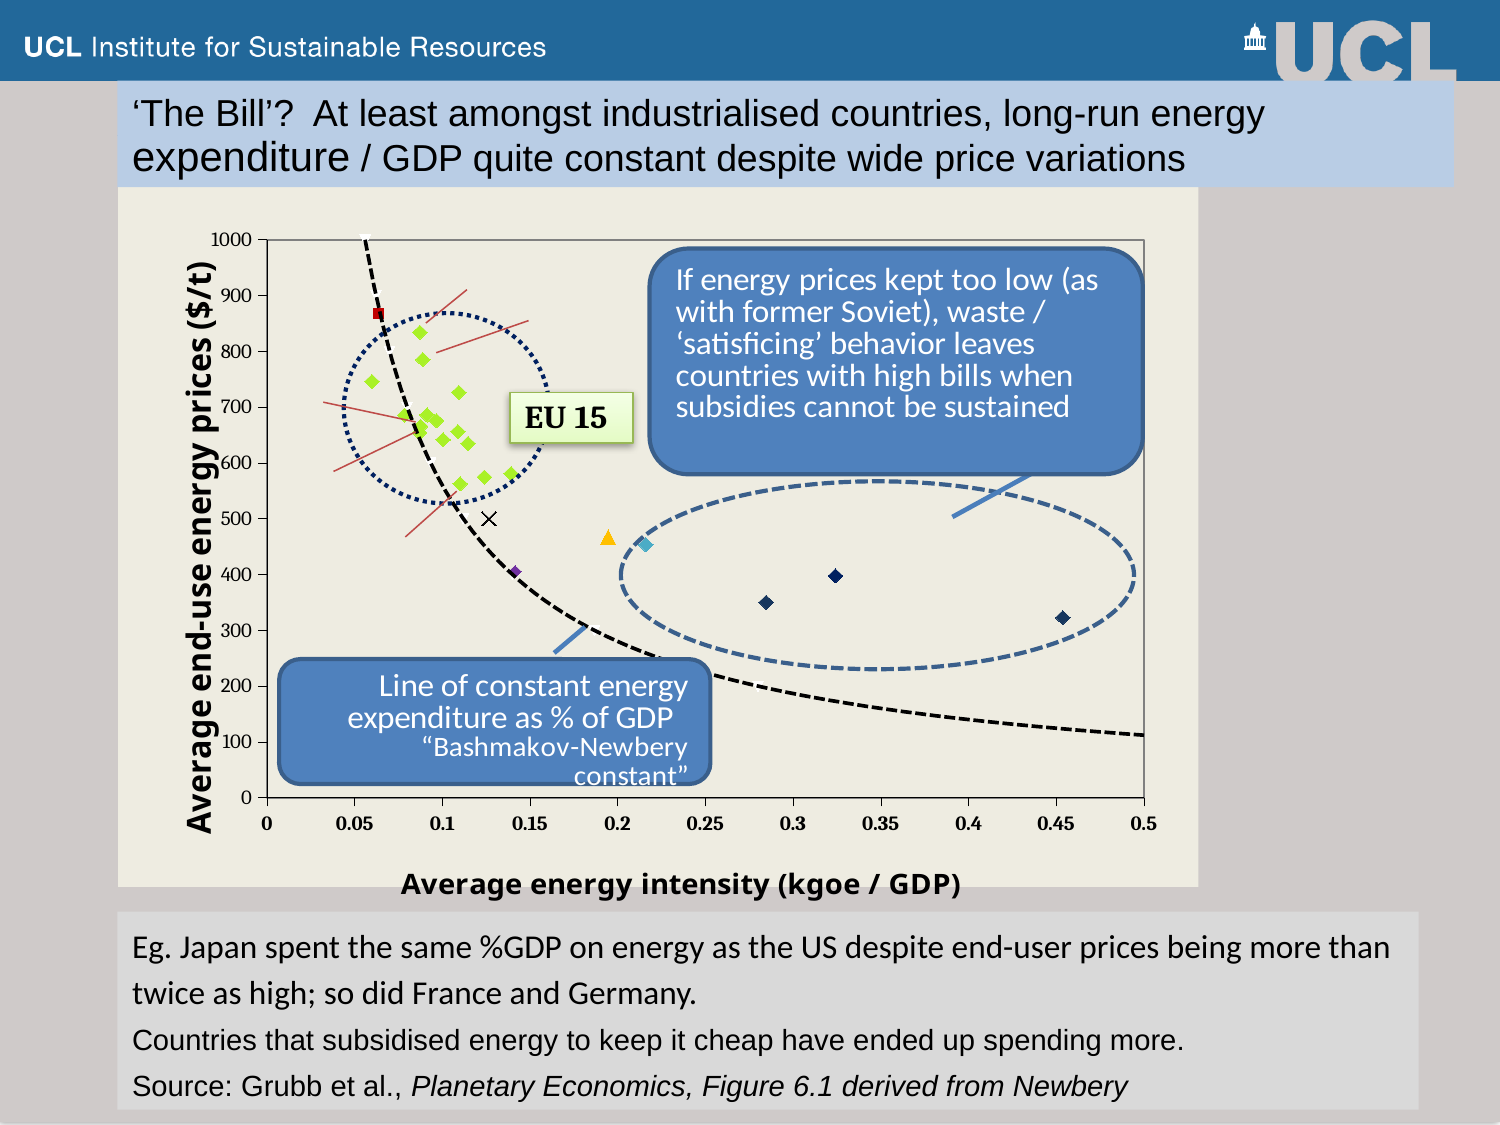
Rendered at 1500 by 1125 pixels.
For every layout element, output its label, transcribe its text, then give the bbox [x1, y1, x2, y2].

text_box ‘The Bill’? At least amongst industrialised countries, long-run energy expenditure / GDP quite constant despite wide price variations [117, 88, 1454, 188]
text_box Figure 6‑1 The most important diagram in energy economics Note: The graph plots average energy intensity against average energy prices (1990-2005) for a range of prices. The dotted line shows the line of constant energy expenditure (intensity x price) per unit GDP over the period Source: After Newbery (2003), with updated data from International Energy Agency and EU KLEMS [117, 997, 1454, 1113]
text_box [0, 87, 1500, 1123]
picture [0, 0, 1500, 81]
text_box Eg. Japan spent the same %GDP on energy as the US despite end-user prices being more than twice as high; so did France and Germany. Countries that subsidised energy to keep it cheap have ended up spending more. Source: Grubb et al., Planetary Economics, Figure 6.1 derived from Newbery [117, 911, 1419, 1110]
chart [117, 134, 1199, 912]
